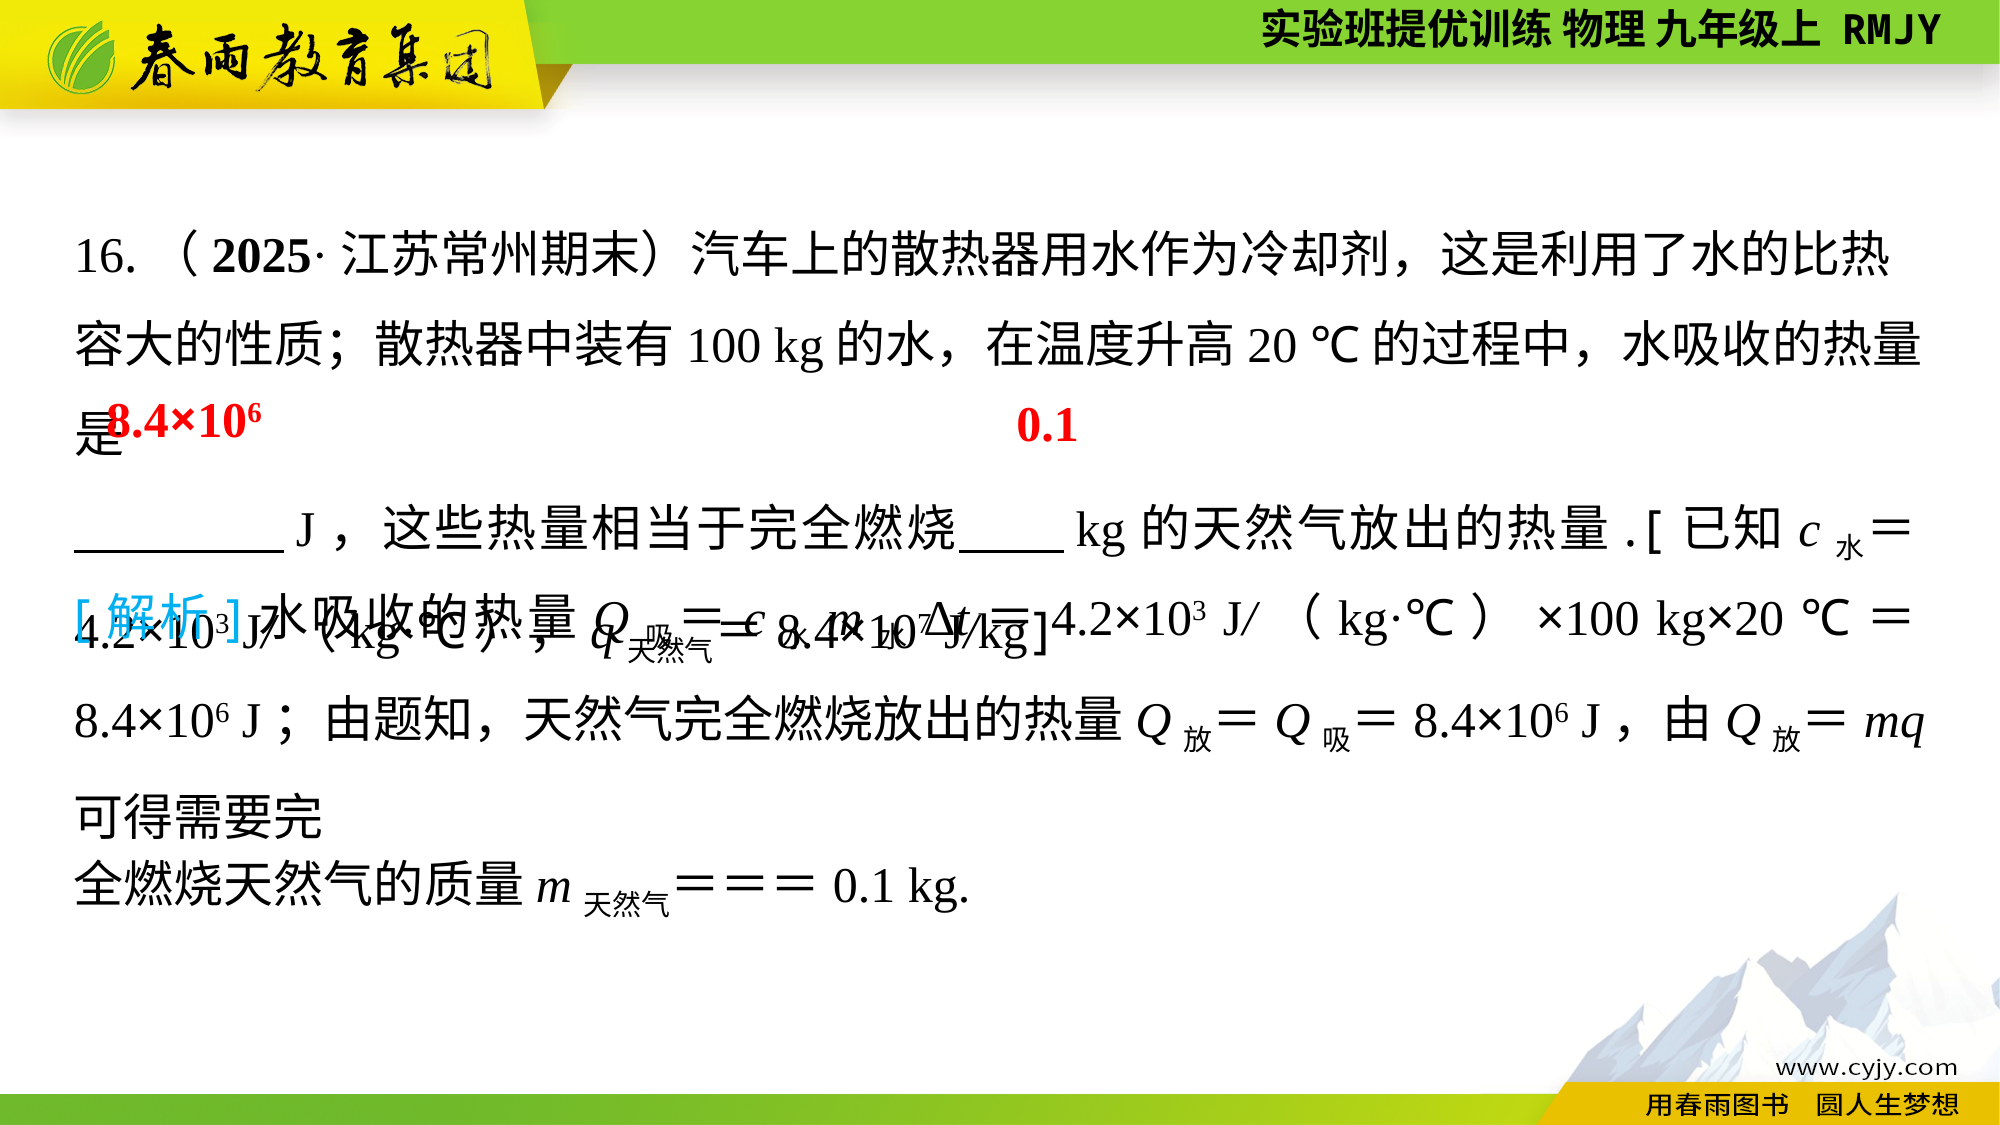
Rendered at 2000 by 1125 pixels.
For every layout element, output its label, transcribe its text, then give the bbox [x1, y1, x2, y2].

picture [0, 0, 2000, 1125]
list 16.（2025·江苏常州期末）汽车上的散热器用水作为冷却剂，这是利用了水的比热容大的性质；散热器中装有100 kg的水，在温度升高20 ℃的过程中，水吸收的热量是 J，这些热量相当于完全燃烧 kg的天然气放出的热量.[已知c水＝4.2×103 J/（kg·℃），q天然气＝8.4×107 J/kg] [59, 184, 1944, 564]
text_box 8.4×106 [91, 380, 277, 455]
text_box 0.1 [1001, 383, 1094, 459]
